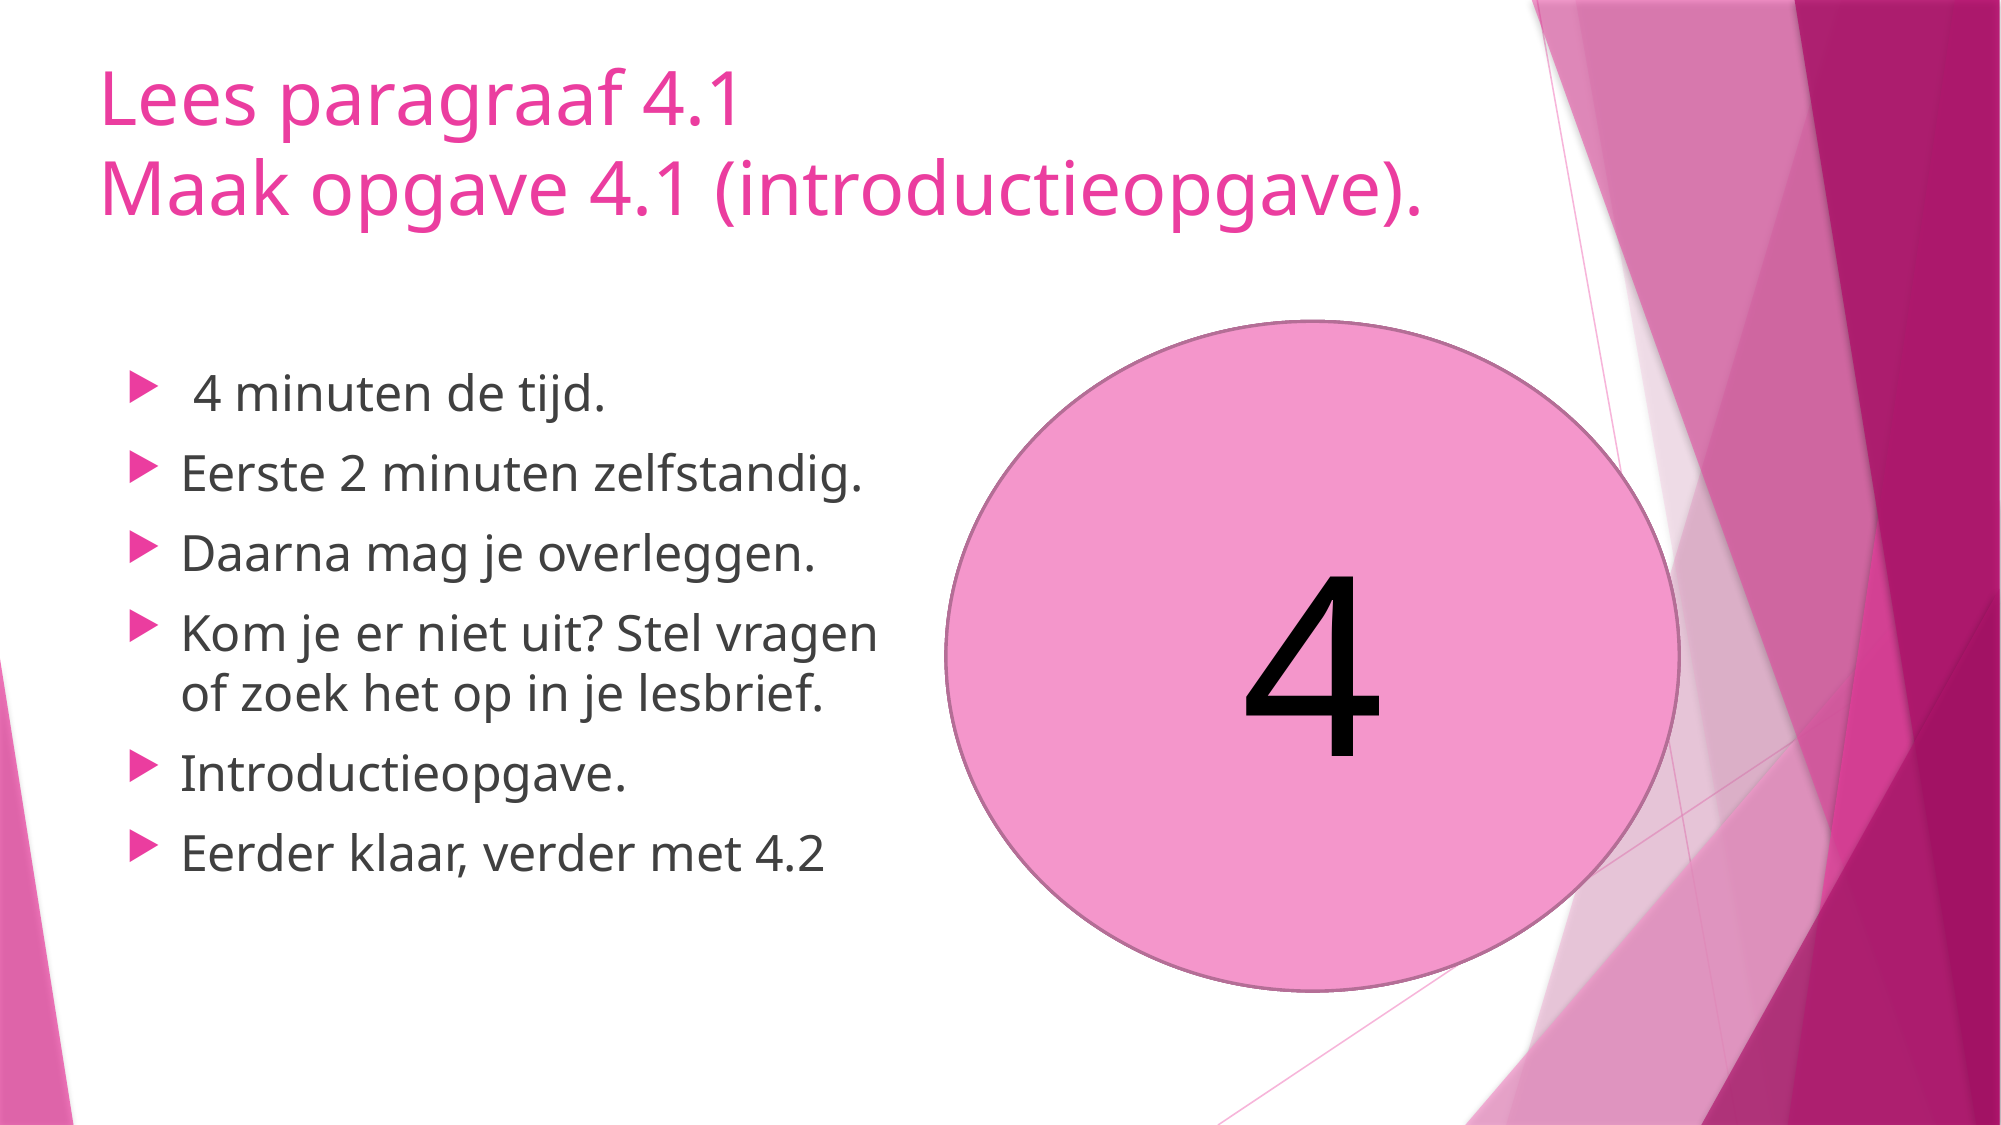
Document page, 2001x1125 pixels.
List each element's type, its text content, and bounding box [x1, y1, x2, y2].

text_box 4 [944, 319, 1681, 993]
list 4 minuten de tijd. Eerste 2 minuten zelfstandig. Daarna mag je overleggen. Kom je er niet uit? Stel vragen of zoek het op in je lesbrief. Introductieopgave. Eerder klaar, verder met 4.2 [111, 354, 896, 992]
title Lees paragraaf 4.1 Maak opgave 4.1 (introductieopgave). [83, 42, 1494, 260]
